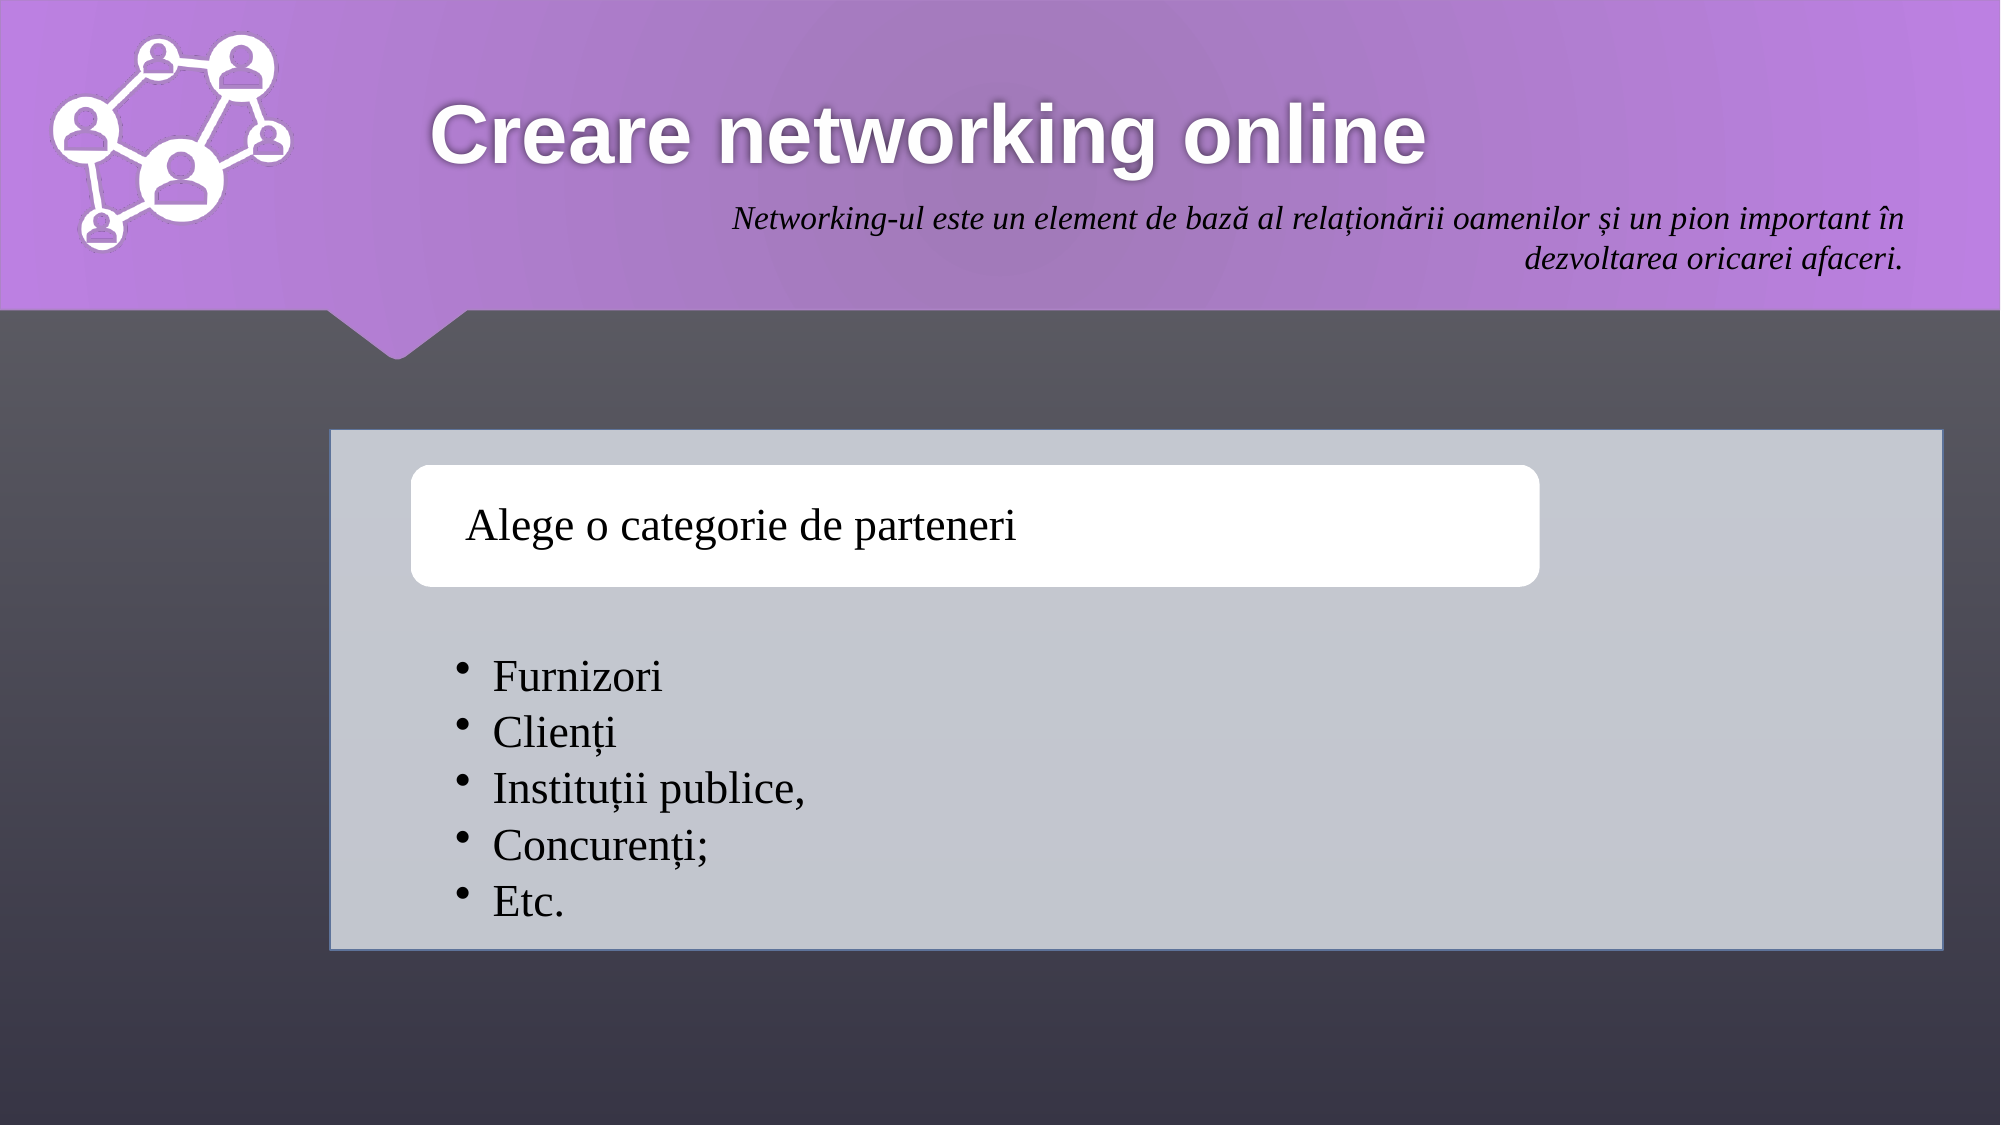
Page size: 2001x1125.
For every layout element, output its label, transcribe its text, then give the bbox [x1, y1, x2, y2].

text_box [329, 278, 1944, 1101]
title Creare networking online [414, 51, 1667, 189]
text_box Networking-ul este un element de bază al relaționării oamenilor și un pion important în dezvoltarea oricarei afaceri. [612, 189, 1920, 278]
picture [34, 8, 305, 280]
